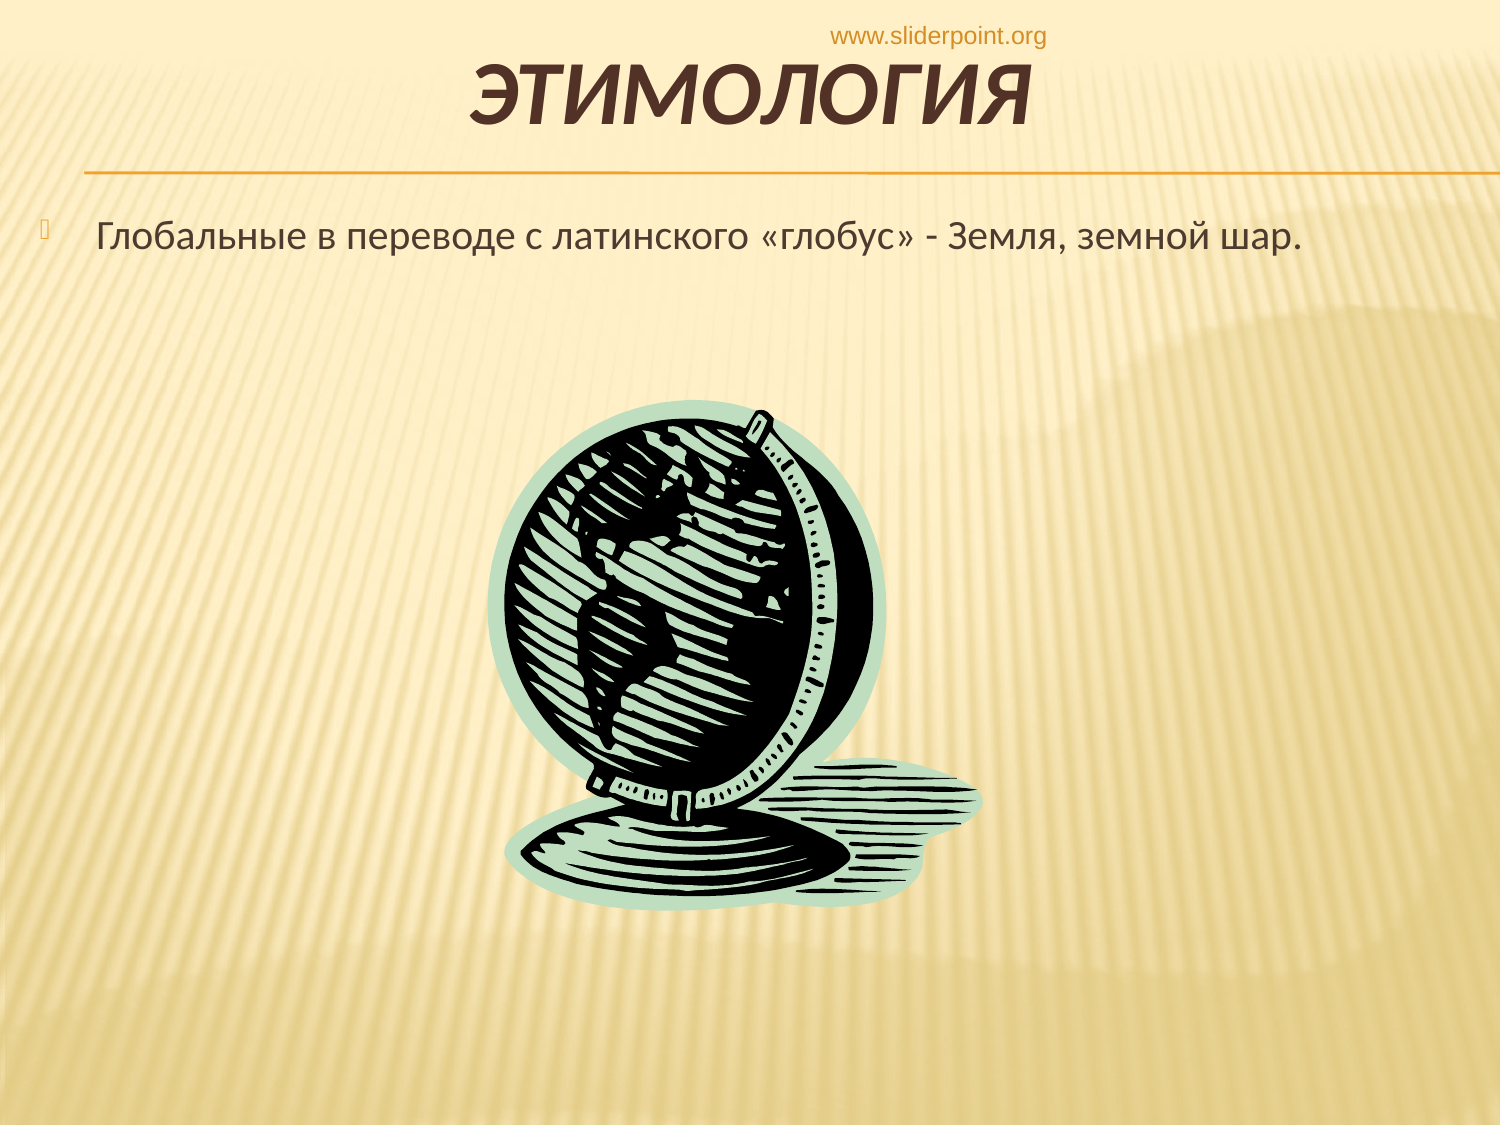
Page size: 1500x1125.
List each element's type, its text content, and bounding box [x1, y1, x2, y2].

list Глобальные в переводе с латинского «глобус» - Земля, земной шар. [24, 199, 1451, 943]
picture [487, 399, 1019, 916]
title этимология [0, 0, 1500, 175]
footer www.sliderpoint.org [587, 12, 1063, 60]
